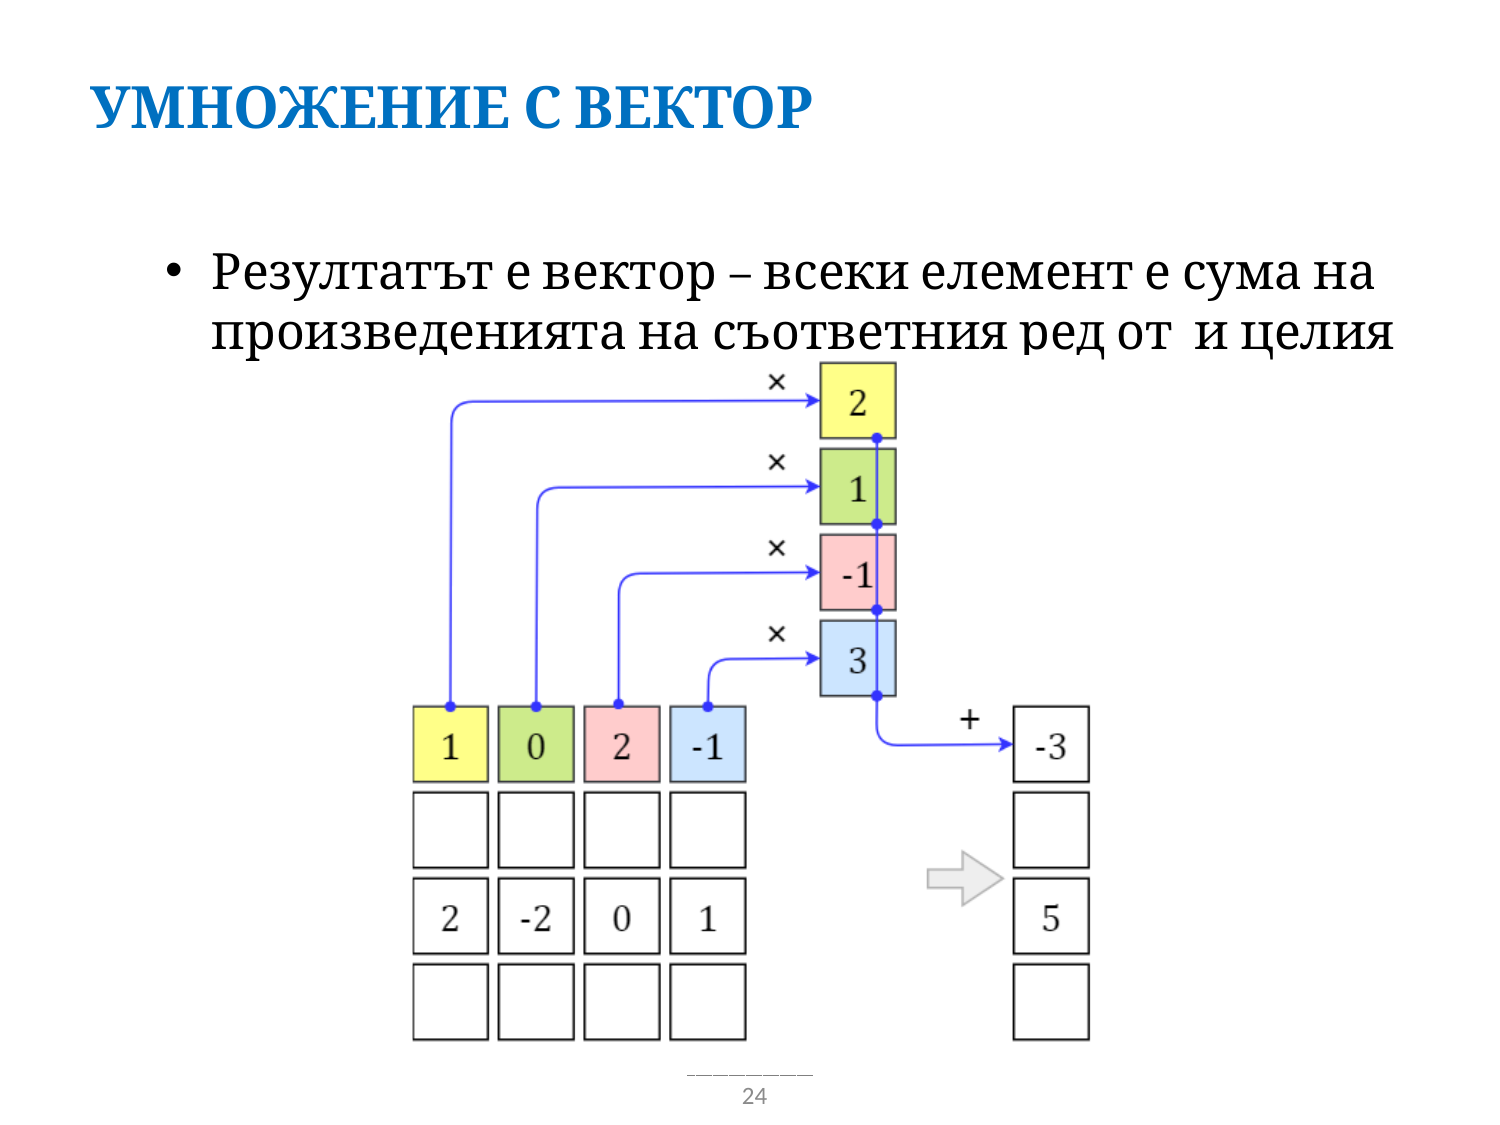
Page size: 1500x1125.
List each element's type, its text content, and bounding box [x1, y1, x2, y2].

slide_number 24 [579, 1065, 930, 1125]
picture [412, 355, 1093, 1043]
